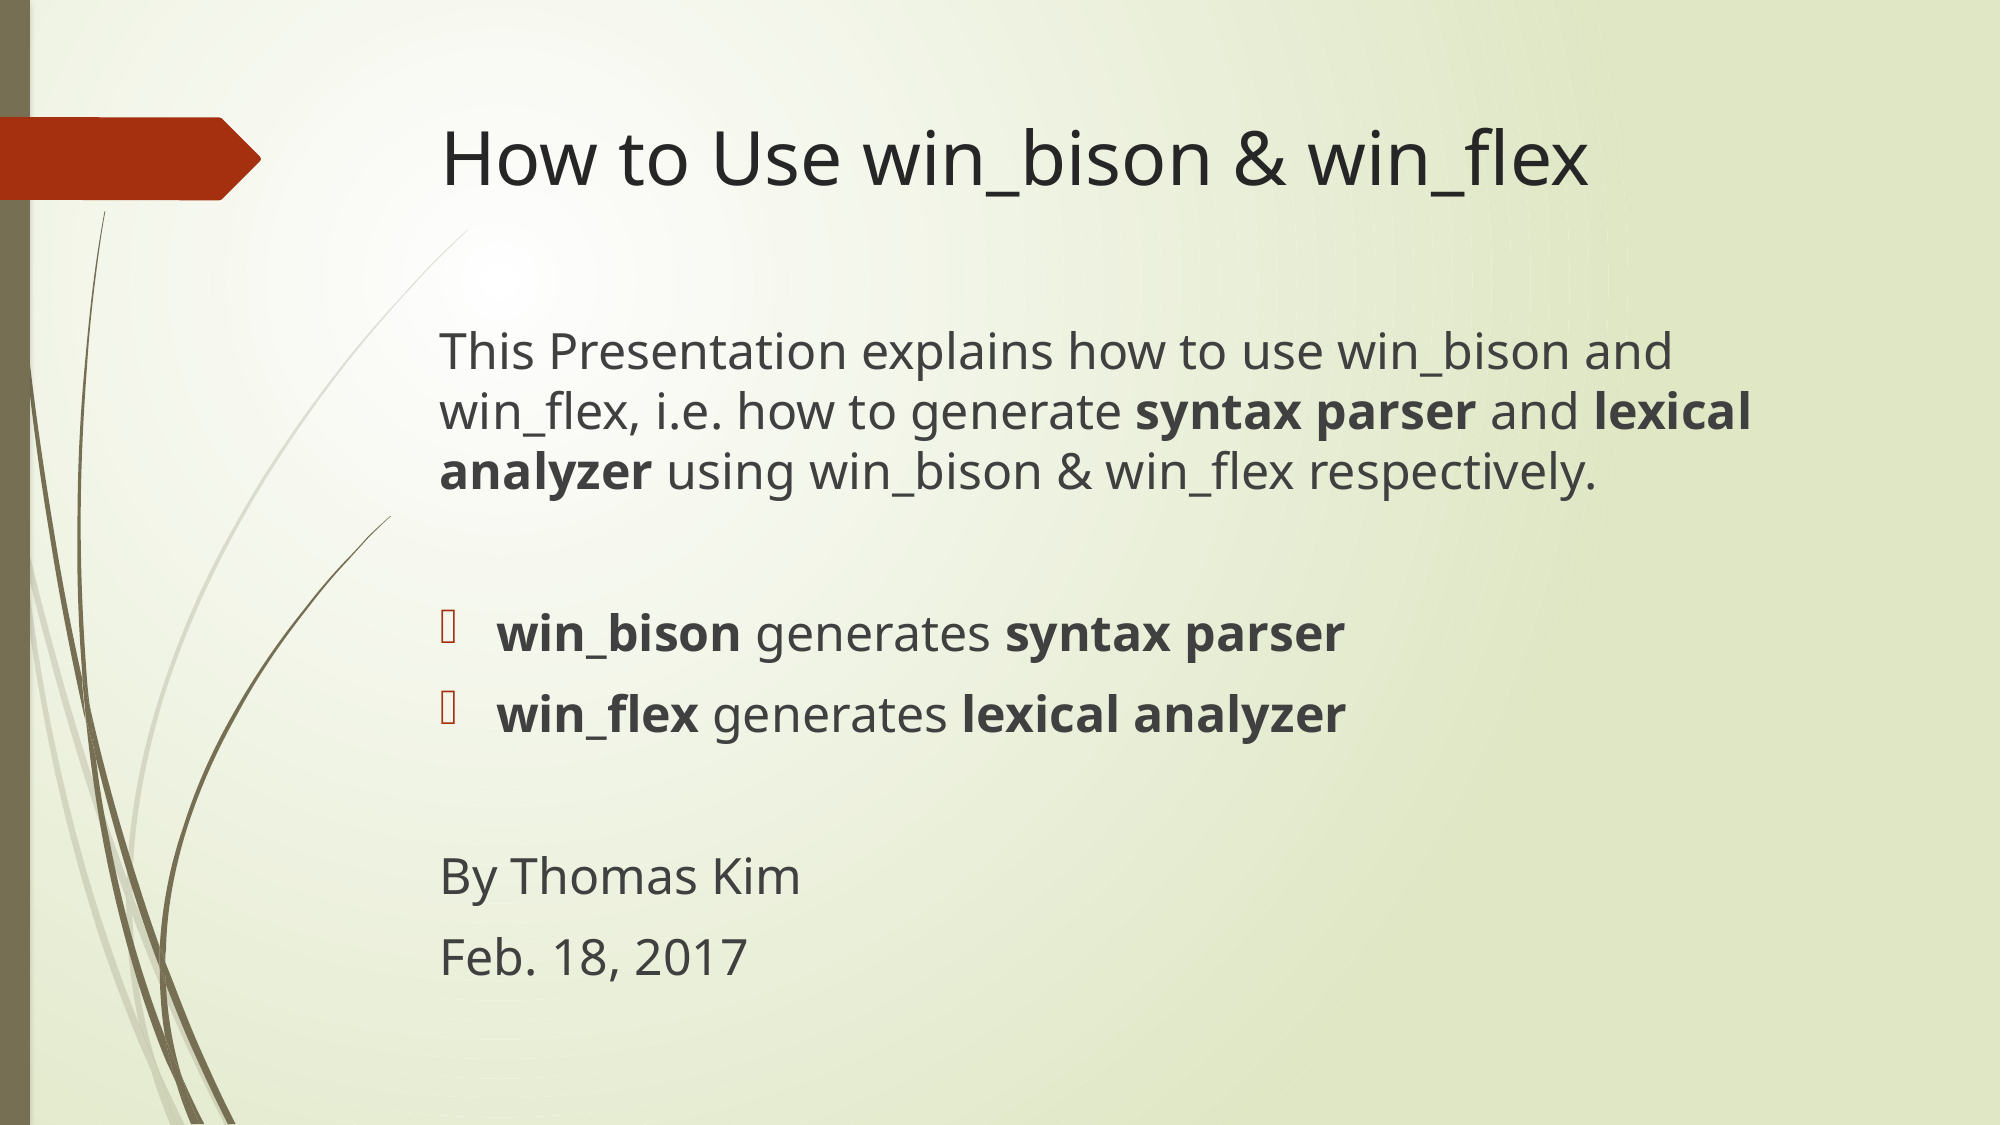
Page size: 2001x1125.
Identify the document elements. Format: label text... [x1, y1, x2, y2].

title How to Use win_bison & win_flex [425, 102, 1888, 312]
list This Presentation explains how to use win_bison and win_flex, i.e. how to generate syntax parser and lexical analyzer using win_bison & win_flex respectively. win_bison generates syntax parser win_flex generates lexical analyzer By Thomas Kim Feb. 18, 2017 [424, 312, 1888, 1002]
